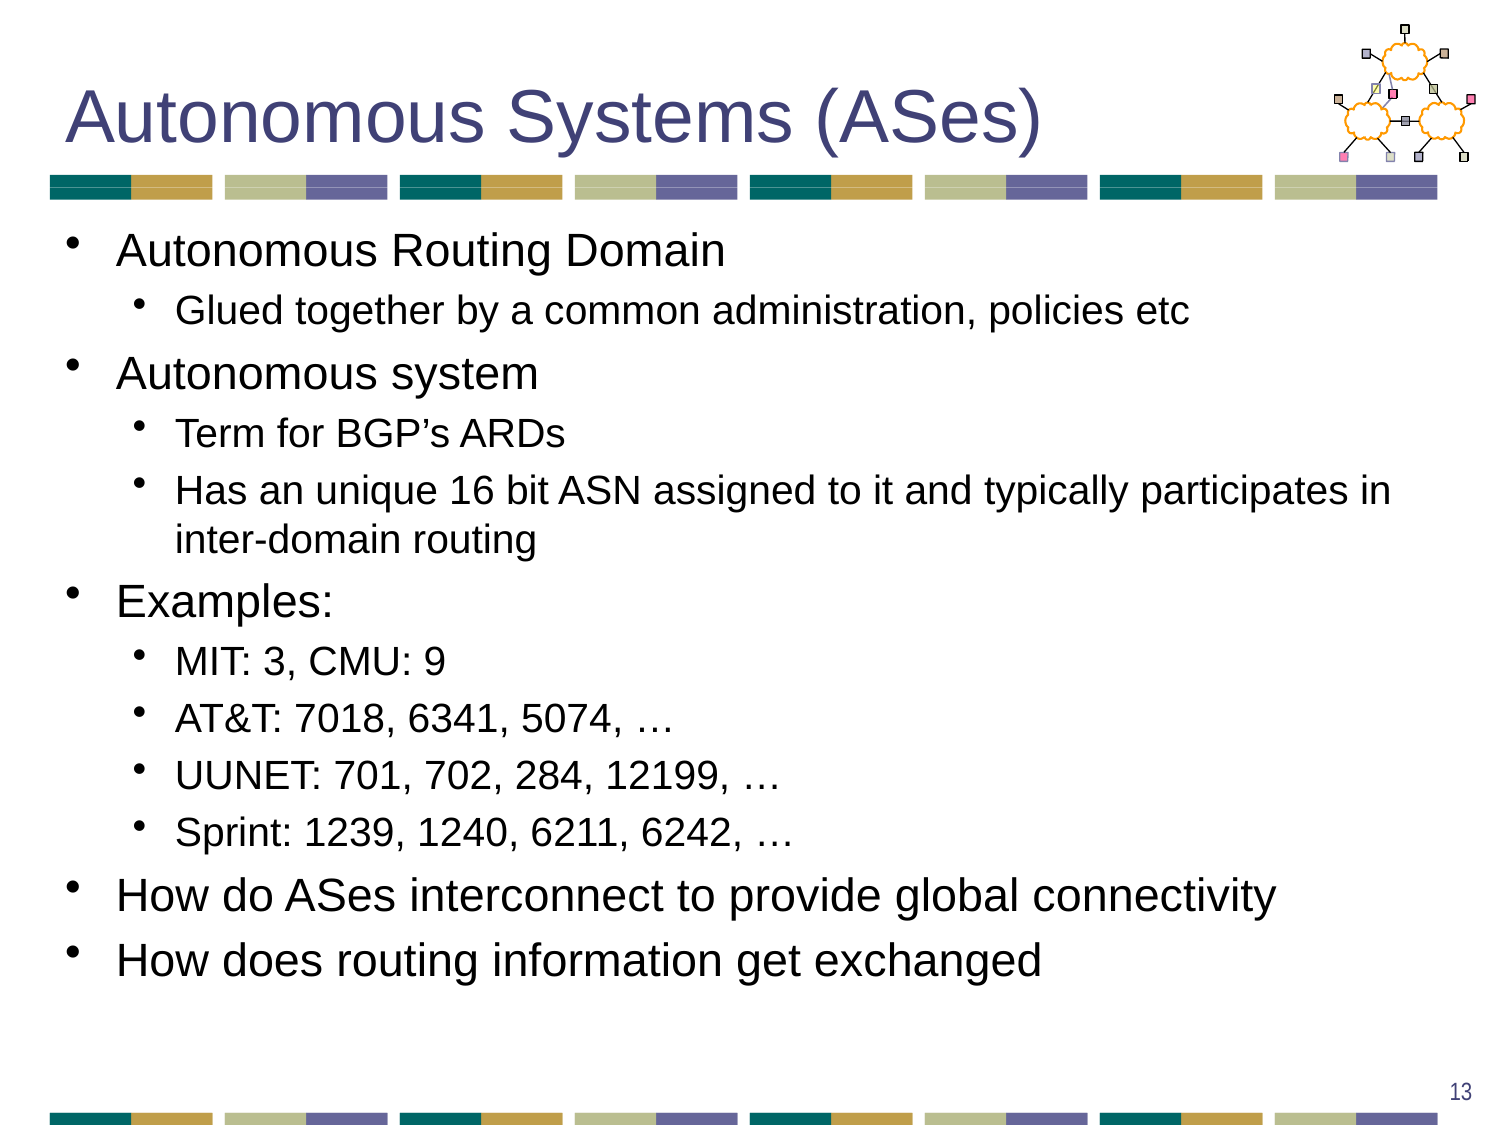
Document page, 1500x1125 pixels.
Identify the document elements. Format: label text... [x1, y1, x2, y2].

list Autonomous Routing Domain Glued together by a common administration, policies etc Autonomous system Term for BGP’s ARDs Has an unique 16 bit ASN assigned to it and typically participates in inter-domain routing Examples: MIT: 3, CMU: 9 AT&T: 7018, 6341, 5074, … UUNET: 701, 702, 284, 12199, … Sprint: 1239, 1240, 6211, 6242, … How do ASes interconnect to provide global connectivity How does routing information get exchanged [49, 212, 1438, 1001]
title Autonomous Systems (ASes) [49, 62, 1388, 163]
slide_number 13 [1174, 1037, 1488, 1113]
